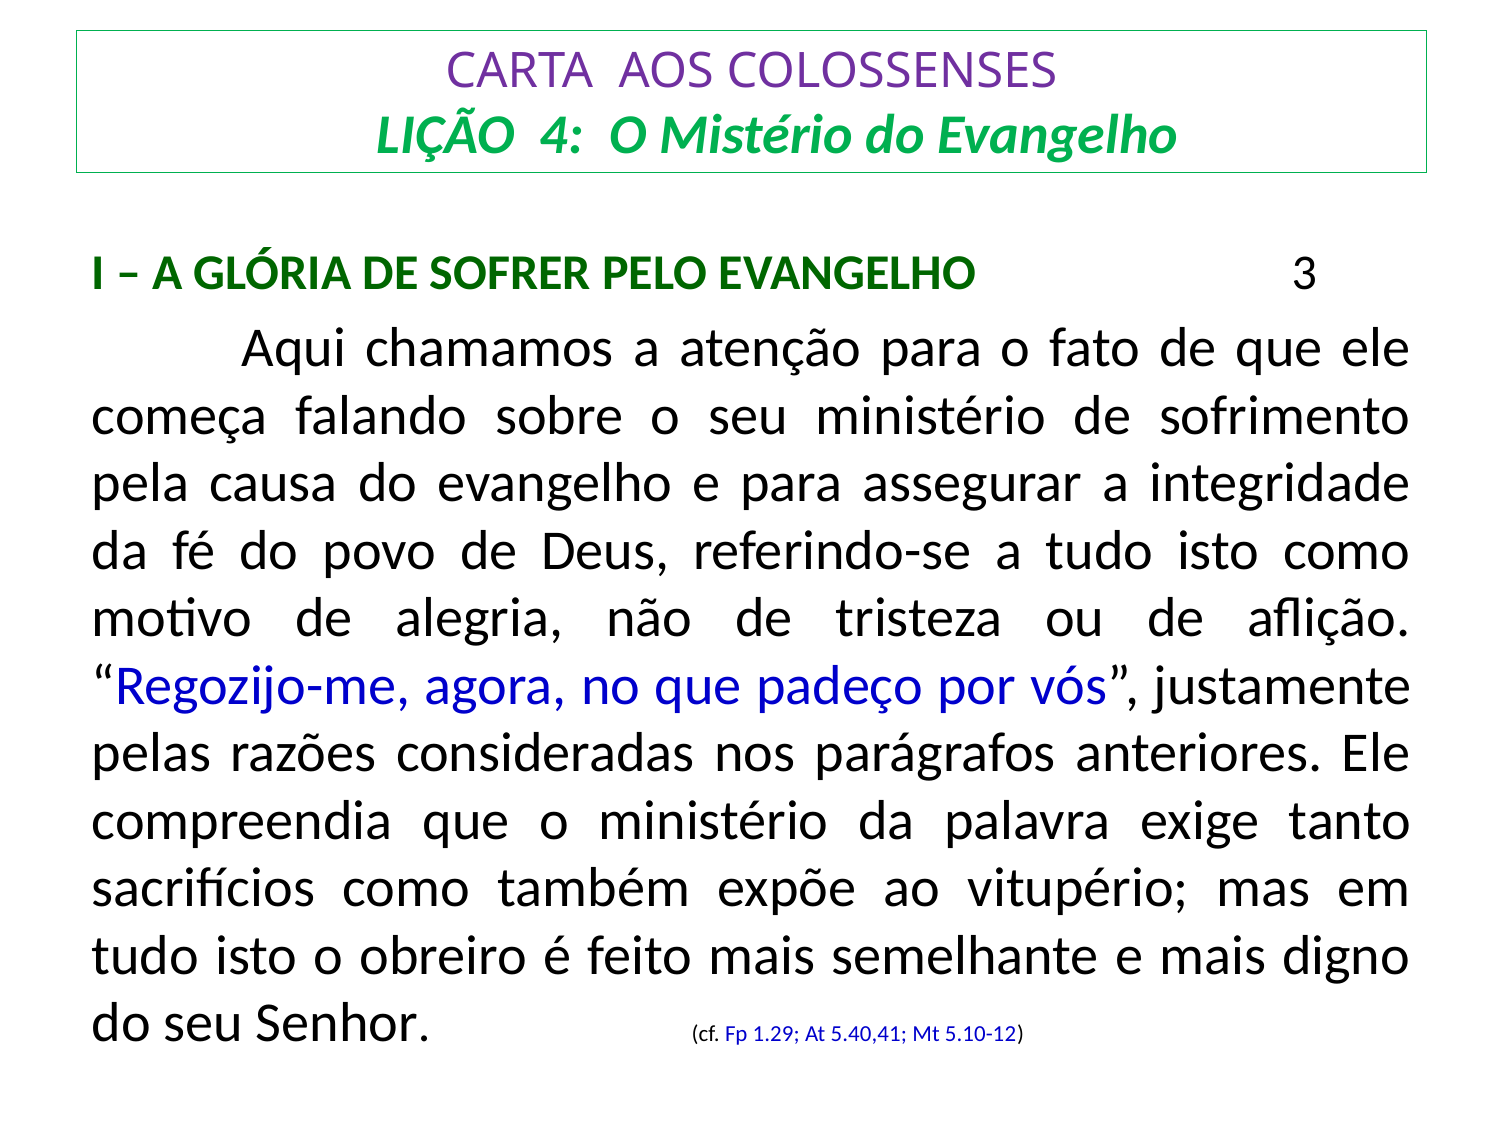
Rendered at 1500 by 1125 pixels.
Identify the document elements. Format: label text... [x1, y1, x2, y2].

title CARTA AOS COLOSSENSES LIÇÃO 4: O Mistério do Evangelho [76, 30, 1427, 173]
list I – A GLÓRIA DE SOFRER PELO EVANGELHO 3 Aqui chamamos a atenção para o fato de que ele começa falando sobre o seu ministério de sofrimento pela causa do evangelho e para assegurar a integridade da fé do povo de Deus, referindo-se a tudo isto como motivo de alegria, não de tristeza ou de aflição. “Regozijo-me, agora, no que padeço por vós”, justamente pelas razões consideradas nos parágrafos anteriores. Ele compreendia que o ministério da palavra exige tanto sacrifícios como também expõe ao vitupério; mas em tudo isto o obreiro é feito mais semelhante e mais digno do seu Senhor. (cf. Fp 1.29; At 5.40,41; Mt 5.10-12) [76, 231, 1427, 1059]
